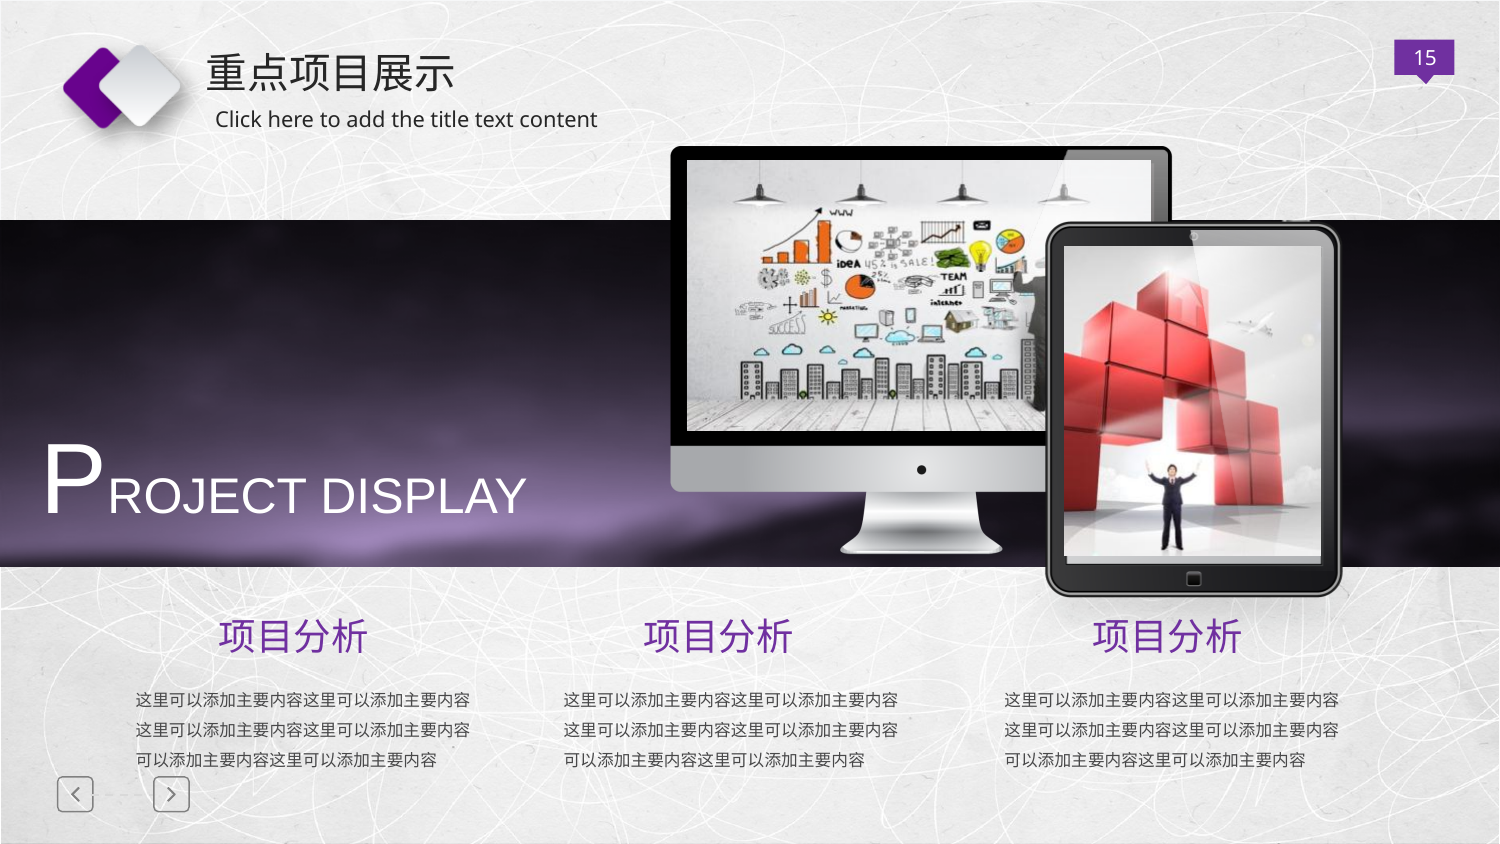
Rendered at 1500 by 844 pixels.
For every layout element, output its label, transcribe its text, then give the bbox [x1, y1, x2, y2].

picture [0, 137, 1500, 689]
text_box 项目分析 [207, 606, 380, 664]
picture [49, 34, 190, 151]
title 重点项目展示 [194, 41, 470, 103]
text_box 这里可以添加主要内容这里可以添加主要内容这里可以添加主要内容这里可以添加主要内容可以添加主要内容这里可以添加主要内容 [552, 673, 913, 775]
text_box 这里可以添加主要内容这里可以添加主要内容这里可以添加主要内容这里可以添加主要内容可以添加主要内容这里可以添加主要内容 [993, 689, 1354, 775]
text_box 这里可以添加主要内容这里可以添加主要内容这里可以添加主要内容这里可以添加主要内容可以添加主要内容这里可以添加主要内容 [124, 673, 485, 775]
text_box 项目分析 [632, 606, 806, 664]
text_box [1, 1, 1499, 220]
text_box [1, 567, 1499, 844]
